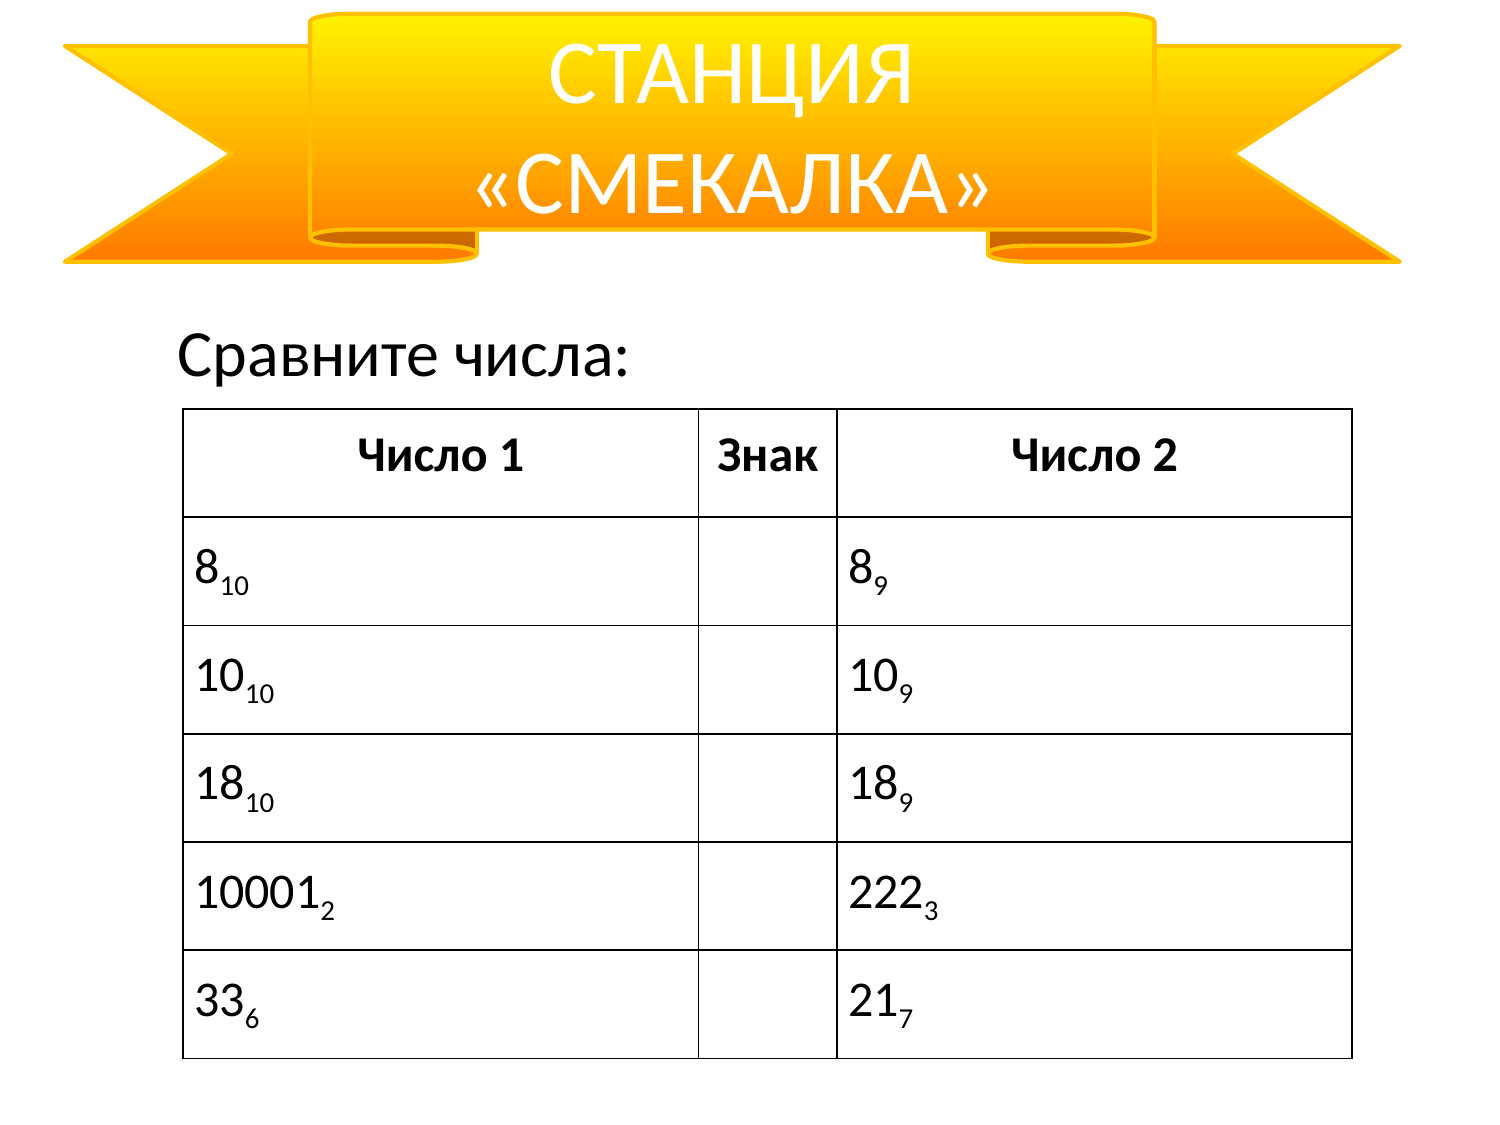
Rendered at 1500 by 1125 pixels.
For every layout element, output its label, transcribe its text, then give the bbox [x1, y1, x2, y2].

table_cell 1010 [184, 626, 698, 733]
table_cell [699, 735, 836, 841]
table_cell 1810 [184, 735, 698, 841]
table_header Знак [699, 410, 836, 516]
table_header Число 2 [838, 410, 1351, 516]
table_cell 217 [838, 951, 1351, 1058]
table_cell 2223 [838, 843, 1351, 949]
table_cell 100012 [184, 843, 698, 949]
table_cell 336 [184, 951, 698, 1058]
table_cell [699, 843, 836, 949]
table_cell 109 [838, 626, 1351, 733]
table_cell [699, 951, 836, 1058]
table_header Число 1 [184, 410, 698, 516]
table_cell 810 [184, 518, 698, 625]
table_cell 89 [838, 518, 1351, 625]
table_cell [699, 626, 836, 733]
table_cell [699, 518, 836, 625]
table_cell 189 [838, 735, 1351, 841]
text_box СТАНЦИЯ «СМЕКАЛКА» [62, 11, 1402, 264]
list Сравните числа: [75, 302, 1425, 398]
